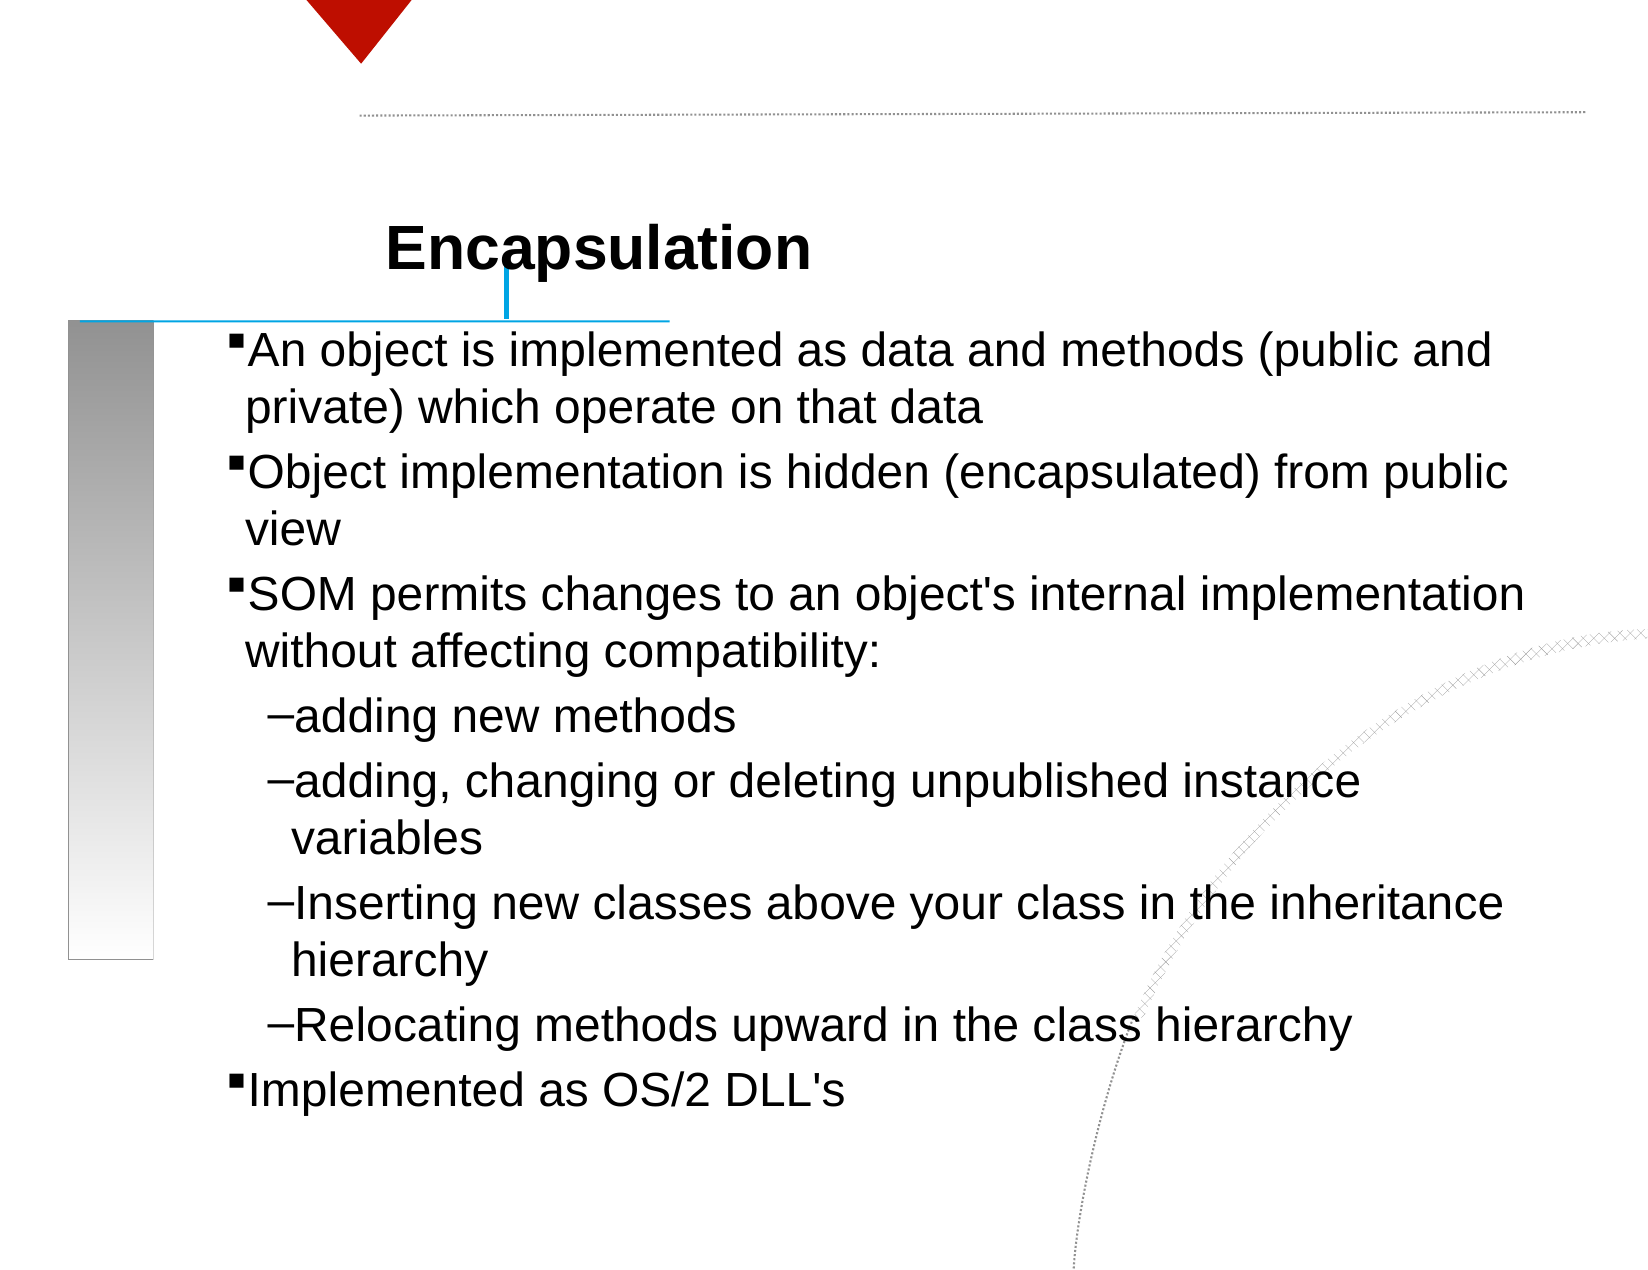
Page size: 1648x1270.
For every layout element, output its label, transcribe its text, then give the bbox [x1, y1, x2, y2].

text_box Encapsulation [385, 206, 1536, 282]
text_box An object is implemented as data and methods (public and private) which operate on that data Object implementation is hidden (encapsulated) from public view SOM permits changes to an object's internal implementation without affecting compatibility: adding new methods adding, changing or deleting unpublished instance variables Inserting new classes above your class in the inheritance hierarchy Relocating methods upward in the class hierarchy Implemented as OS/2 DLL's [225, 318, 1530, 1116]
